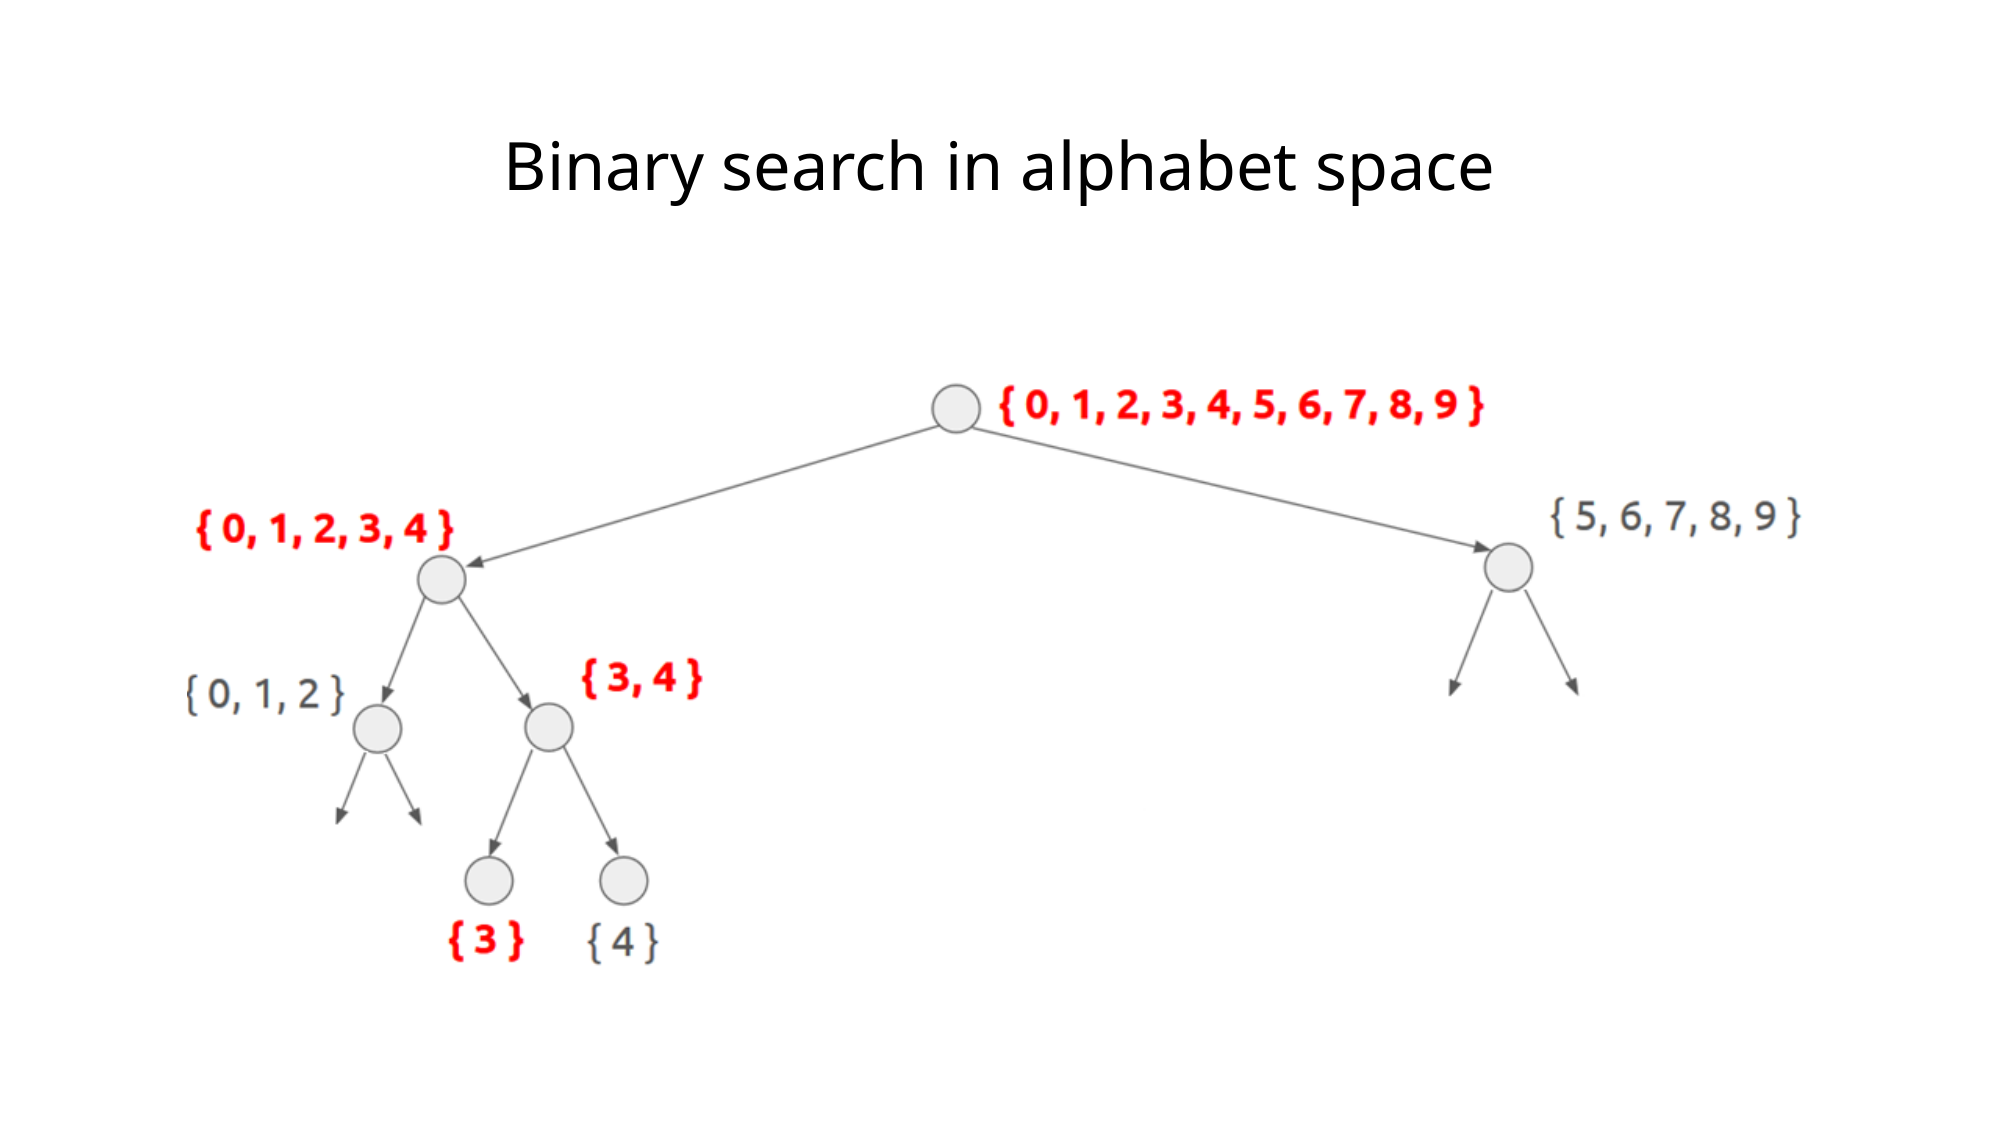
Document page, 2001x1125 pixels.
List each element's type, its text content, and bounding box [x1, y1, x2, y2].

picture [187, 277, 1813, 978]
title Binary search in alphabet space [137, 59, 1863, 278]
